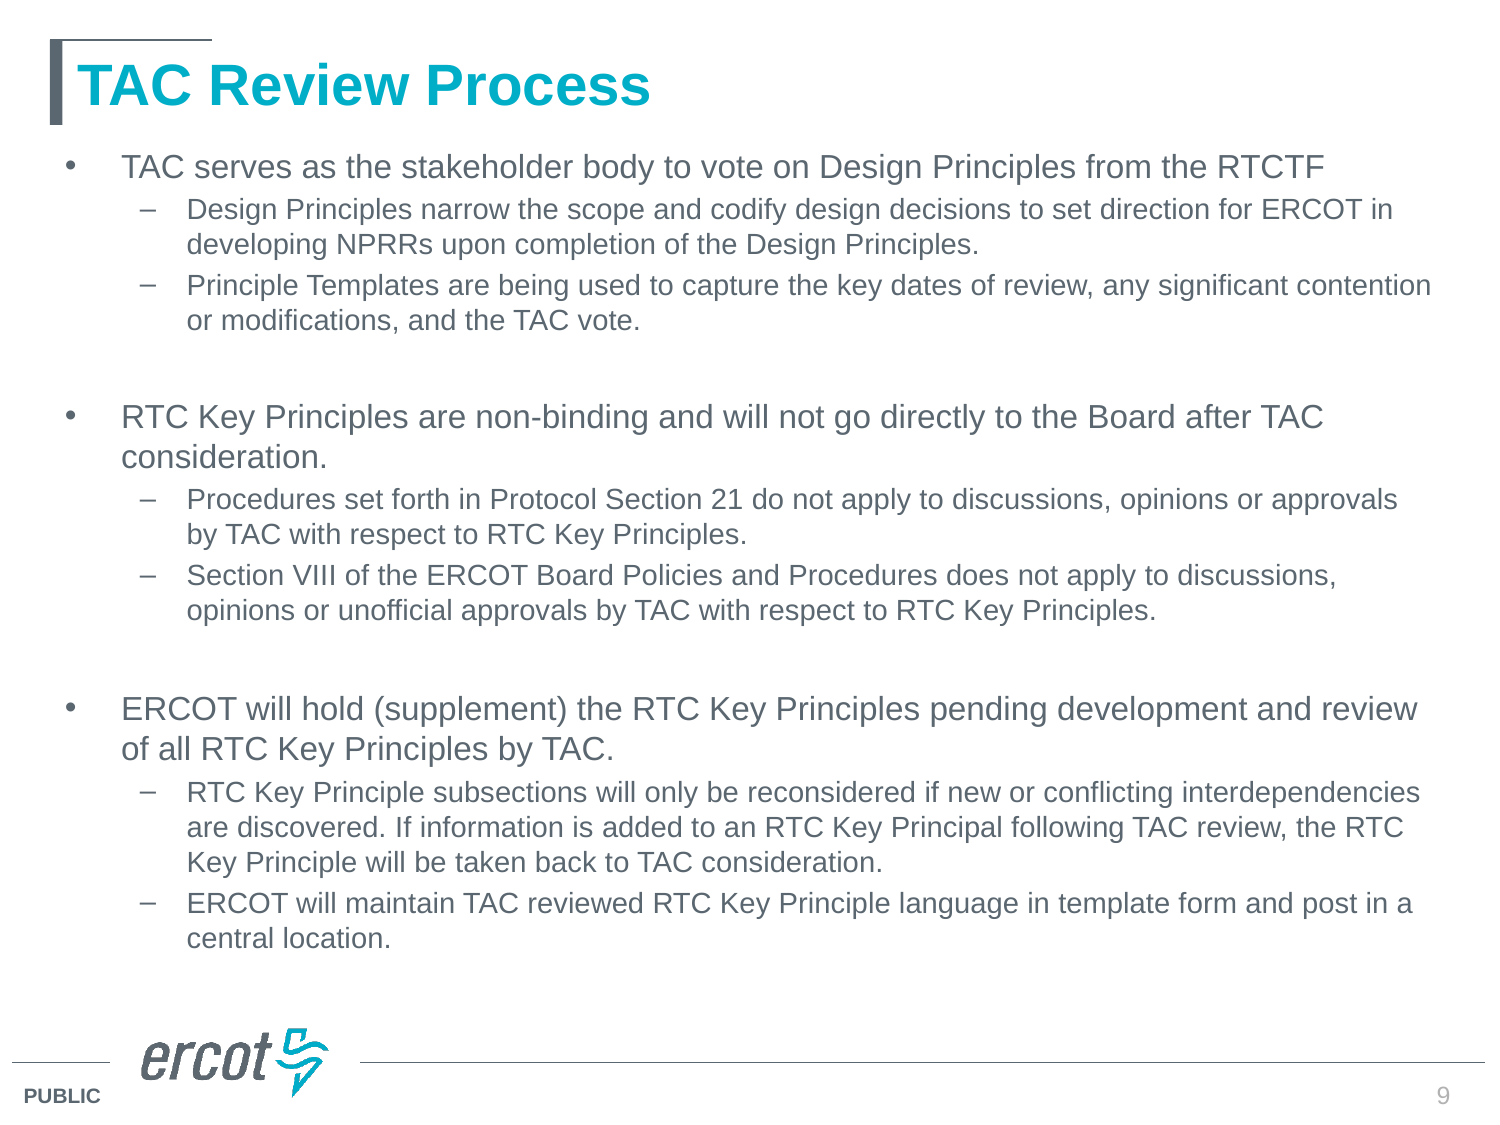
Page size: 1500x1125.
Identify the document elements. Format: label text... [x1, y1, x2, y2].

title TAC Review Process [62, 39, 1450, 125]
list TAC serves as the stakeholder body to vote on Design Principles from the RTCTF Design Principles narrow the scope and codify design decisions to set direction for ERCOT in developing NPRRs upon completion of the Design Principles. Principle Templates are being used to capture the key dates of review, any significant contention or modifications, and the TAC vote. RTC Key Principles are non-binding and will not go directly to the Board after TAC consideration. Procedures set forth in Protocol Section 21 do not apply to discussions, opinions or approvals by TAC with respect to RTC Key Principles. Section VIII of the ERCOT Board Policies and Procedures does not apply to discussions, opinions or unofficial approvals by TAC with respect to RTC Key Principles. ERCOT will hold (supplement) the RTC Key Principles pending development and review of all RTC Key Principles by TAC. RTC Key Principle subsections will only be reconsidered if new or conflicting interdependencies are discovered. If information is added to an RTC Key Principal following TAC review, the RTC Key Principle will be taken back to TAC consideration. ERCOT will maintain TAC reviewed RTC Key Principle language in template form and post in a central location. [50, 137, 1450, 1013]
picture [137, 1024, 332, 1100]
slide_number 9 [1400, 1076, 1488, 1113]
